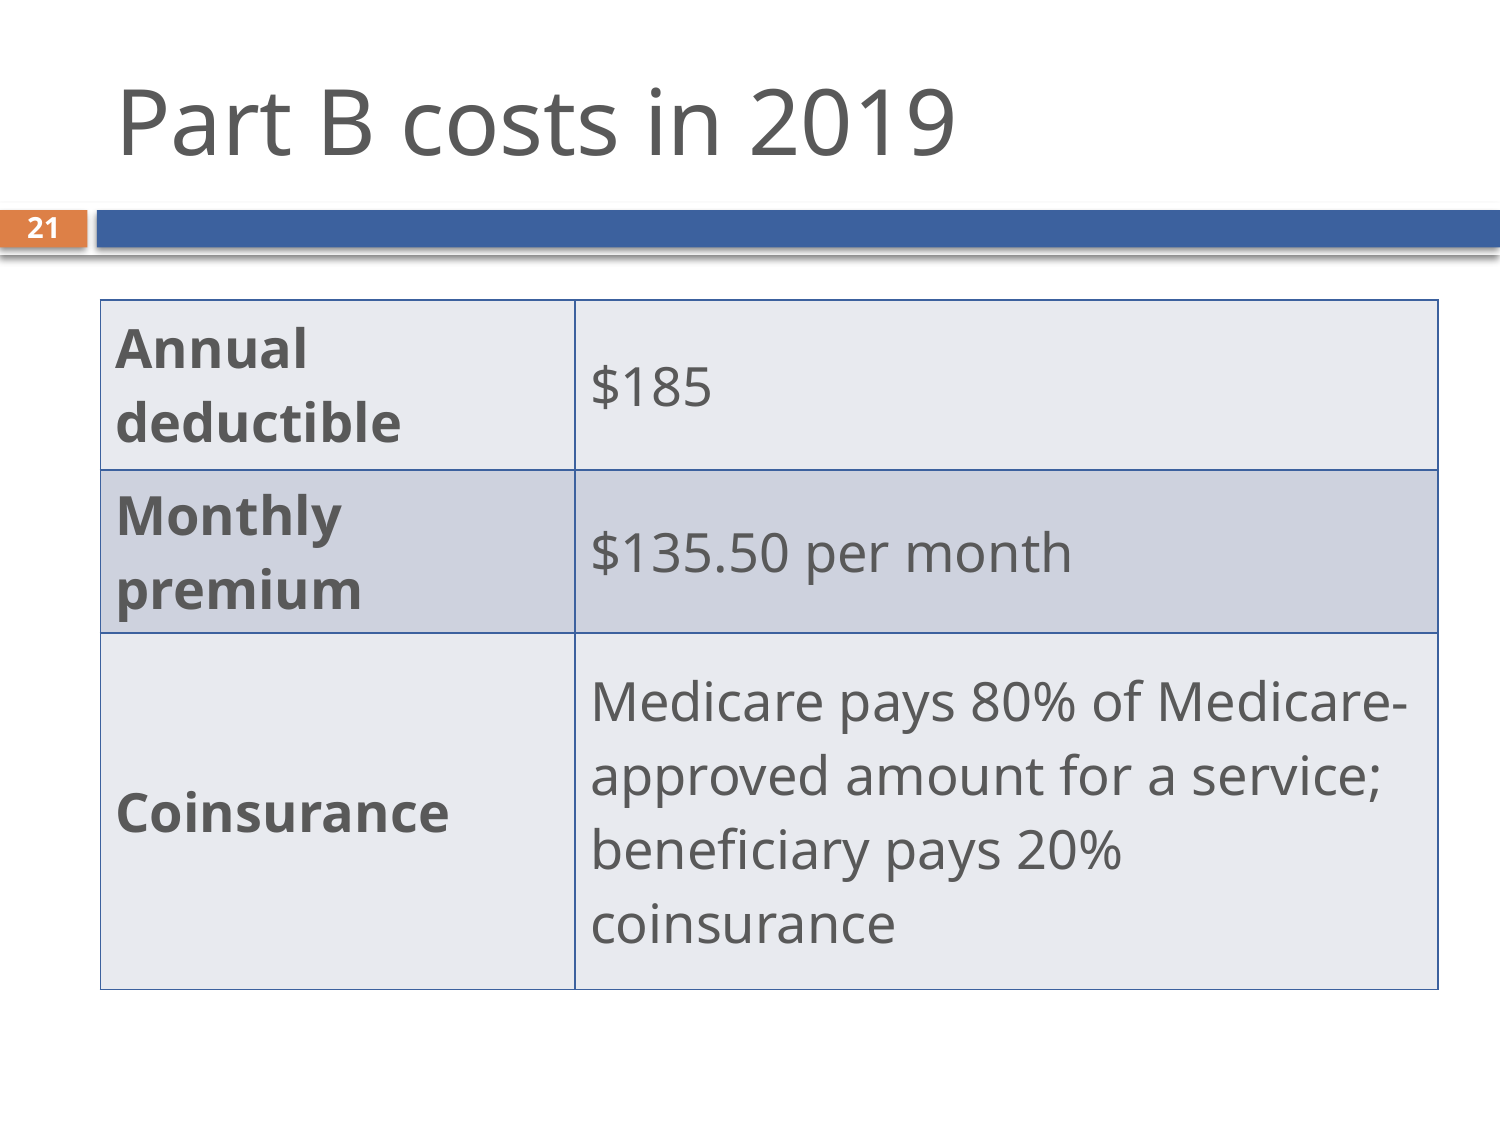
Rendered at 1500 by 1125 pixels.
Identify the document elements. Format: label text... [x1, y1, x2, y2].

title Part B costs in 2019 [100, 37, 1438, 200]
slide_number 21 [0, 208, 88, 249]
table_header $185 [576, 301, 1437, 469]
table_header Annual deductible [101, 301, 574, 469]
table_cell $135.50 per month [576, 471, 1437, 632]
table_cell Monthly premium [101, 471, 574, 632]
table_cell Medicare pays 80% of Medicare-approved amount for a service; beneficiary pays 20% coinsurance [576, 634, 1437, 989]
table_cell Coinsurance [101, 634, 574, 989]
